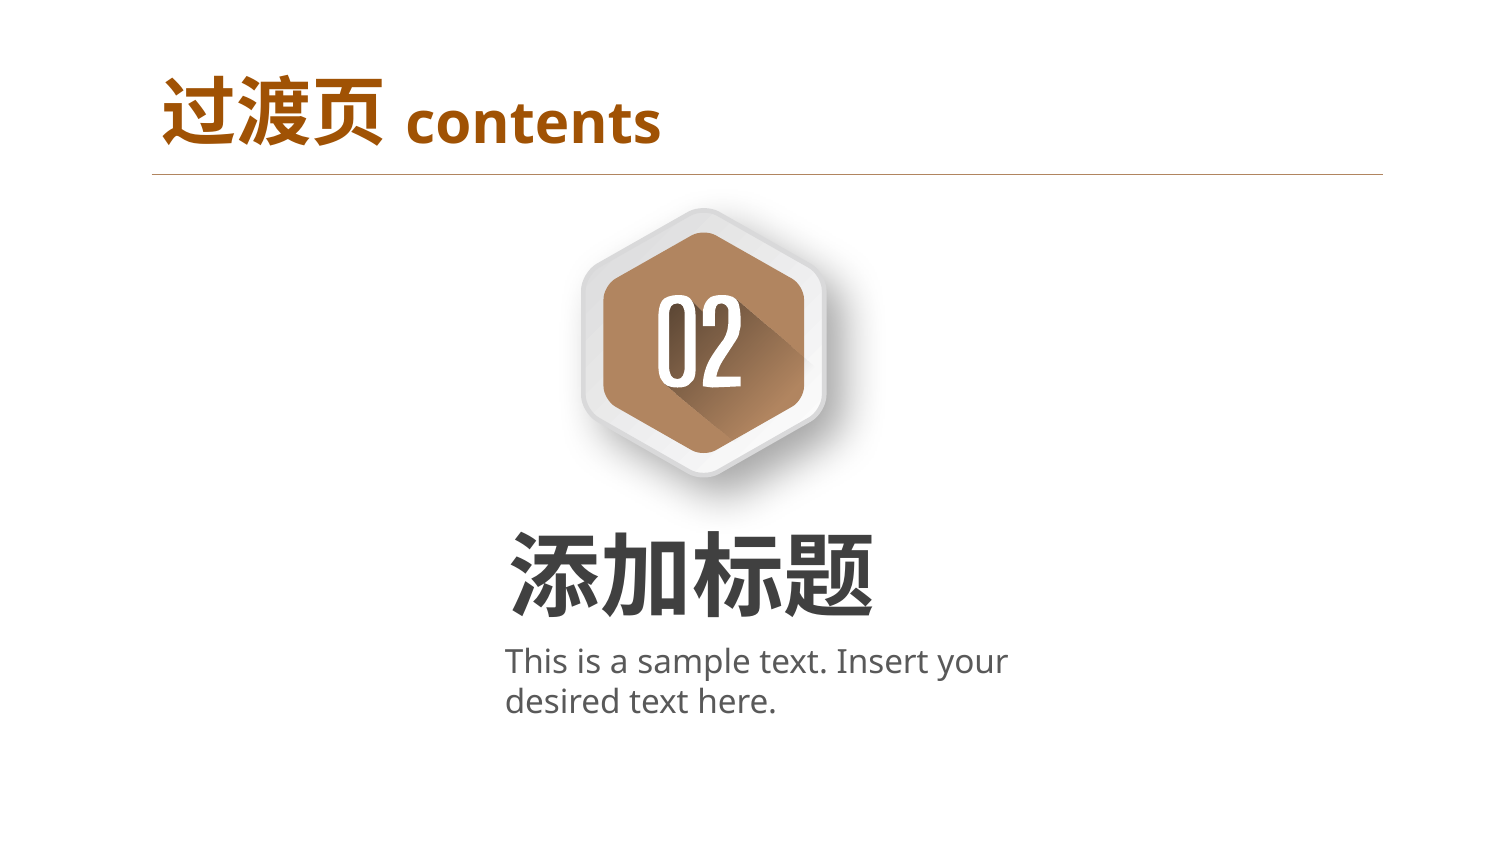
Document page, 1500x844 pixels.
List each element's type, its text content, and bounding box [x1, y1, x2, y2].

text_box 过渡页 [146, 57, 402, 163]
text_box contents [390, 77, 677, 163]
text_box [583, 209, 825, 477]
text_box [489, 510, 1155, 730]
